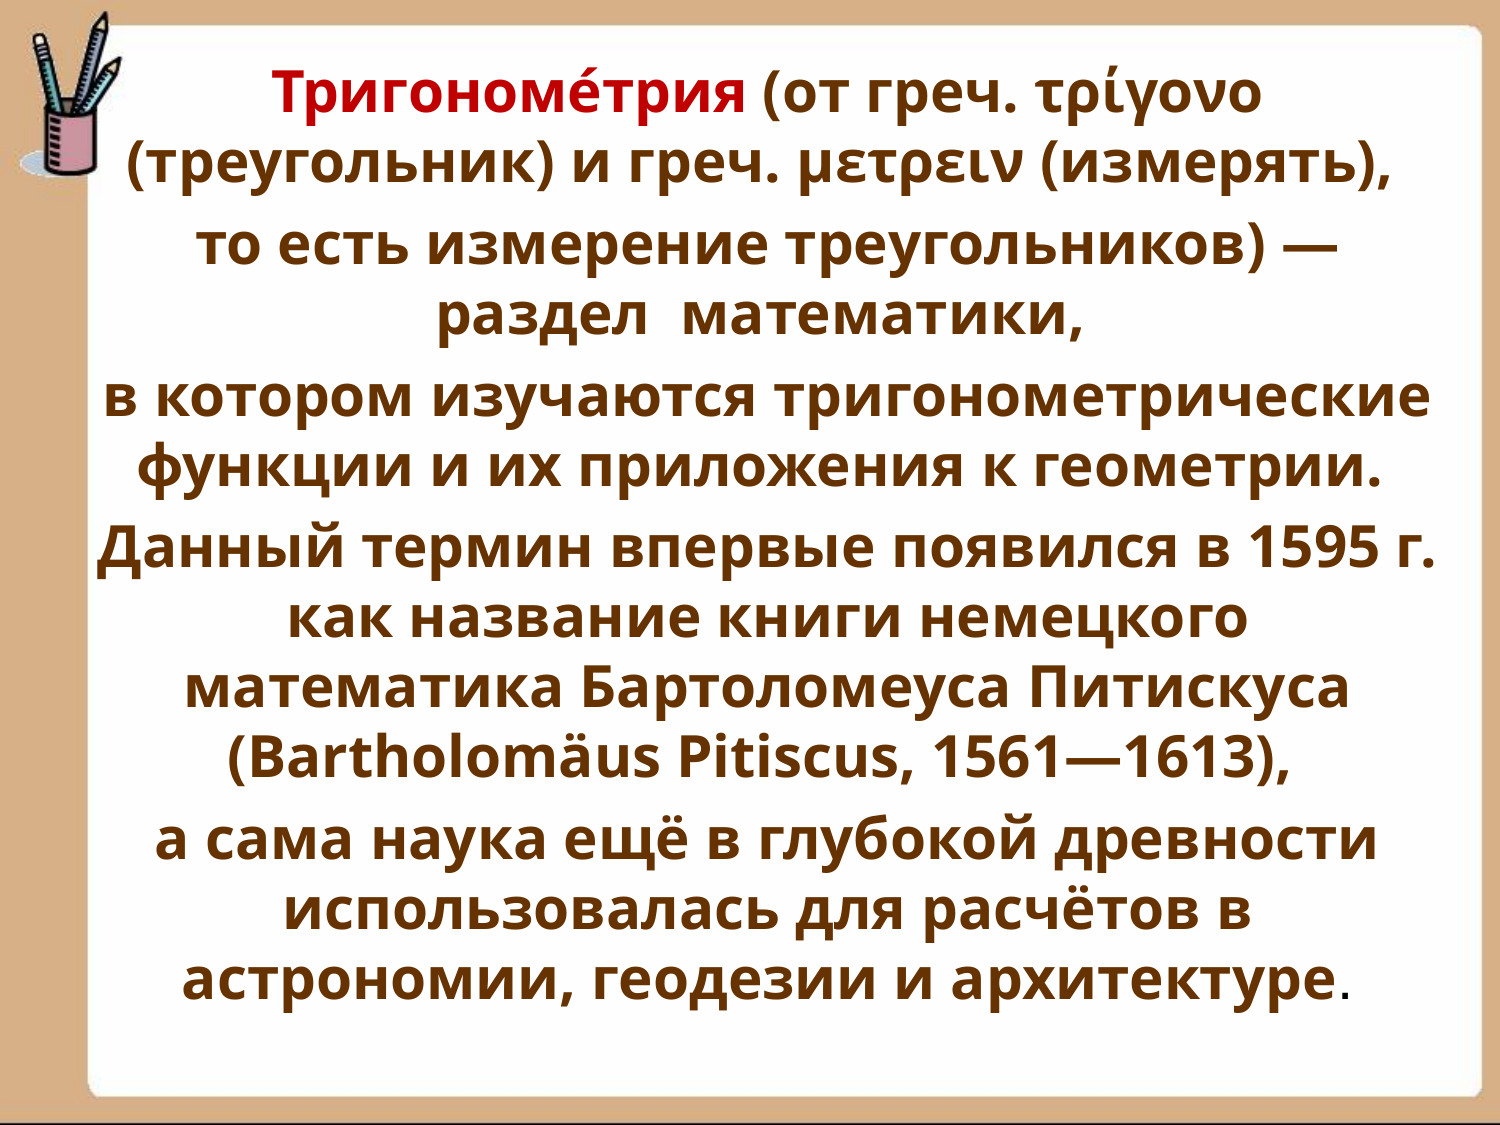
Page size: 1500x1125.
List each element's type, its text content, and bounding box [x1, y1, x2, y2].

picture [0, 0, 1500, 1125]
list Тригономе́трия (от греч. τρίγονο (треугольник) и греч. μετρειν (измерять), то есть измерение треугольников) — раздел математики, в котором изучаются тригонометрические функции и их приложения к геометрии. Данный термин впервые появился в 1595 г. как название книги немецкого математика Бартоломеуса Питискуса (Bartholomäus Pitiscus, 1561—1613), а сама наука ещё в глубокой древности использовалась для расчётов в астрономии, геодезии и архитектуре. [81, 46, 1454, 913]
